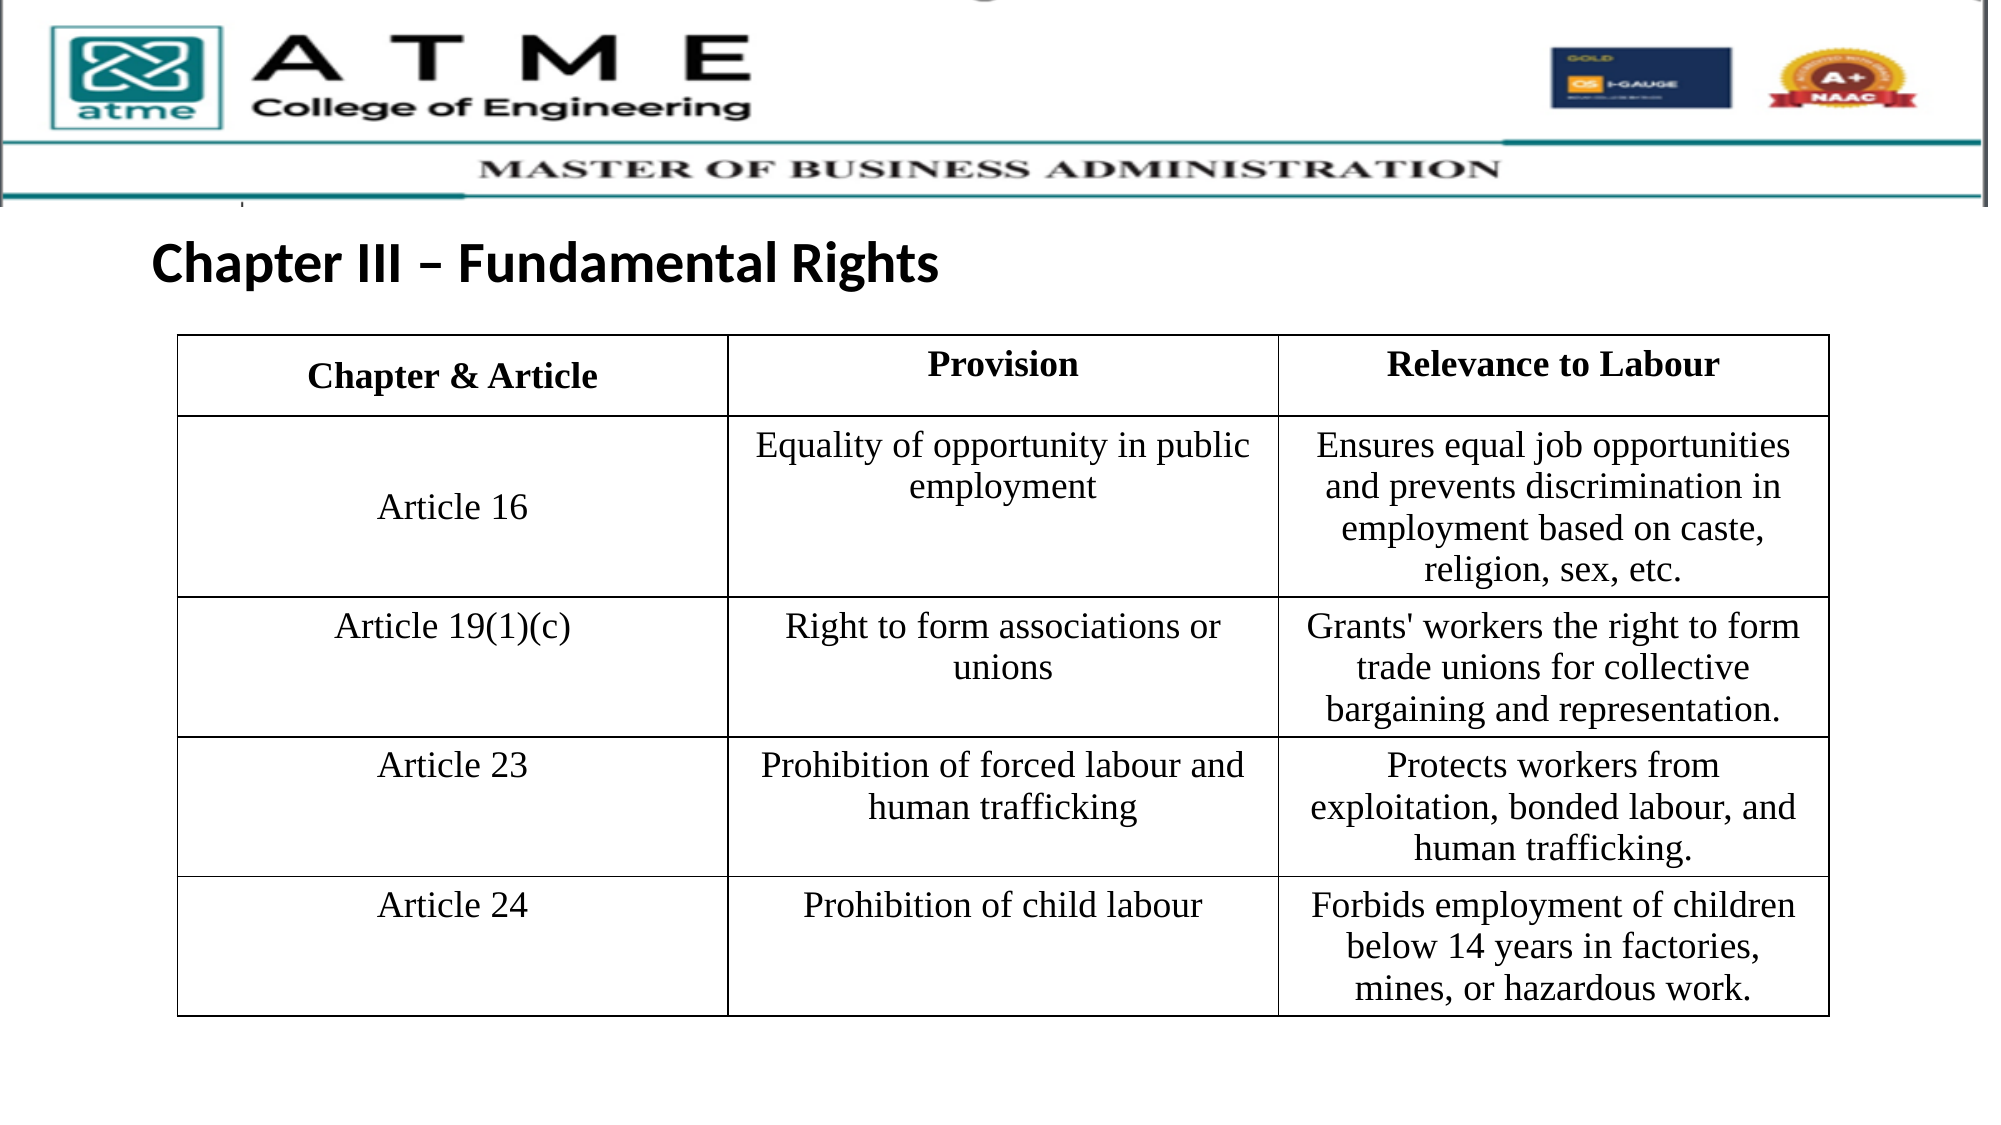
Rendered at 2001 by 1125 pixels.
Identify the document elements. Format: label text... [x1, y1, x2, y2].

table_cell Article 16 [178, 417, 727, 596]
table_header Provision [729, 336, 1278, 415]
table_cell Article 24 [178, 877, 727, 1015]
table_cell Forbids employment of children below 14 years in factories, mines, or hazardous work. [1279, 877, 1828, 1015]
table_cell Article 23 [178, 738, 727, 876]
table_cell Prohibition of child labour [729, 877, 1278, 1015]
table_cell Right to form associations or unions [729, 598, 1278, 736]
list Chapter III – Fundamental Rights [137, 224, 1863, 1055]
picture [0, 0, 1988, 207]
table_cell Protects workers from exploitation, bonded labour, and human trafficking. [1279, 738, 1828, 876]
table_cell Grants' workers the right to form trade unions for collective bargaining and representation. [1279, 598, 1828, 736]
table_cell Prohibition of forced labour and human trafficking [729, 738, 1278, 876]
table_cell Article 19(1)(c) [178, 598, 727, 736]
table_cell Ensures equal job opportunities and prevents discrimination in employment based on caste, religion, sex, etc. [1279, 417, 1828, 596]
table_header Chapter & Article [178, 336, 727, 415]
table_cell Equality of opportunity in public employment [729, 417, 1278, 596]
table_header Relevance to Labour [1279, 336, 1828, 415]
